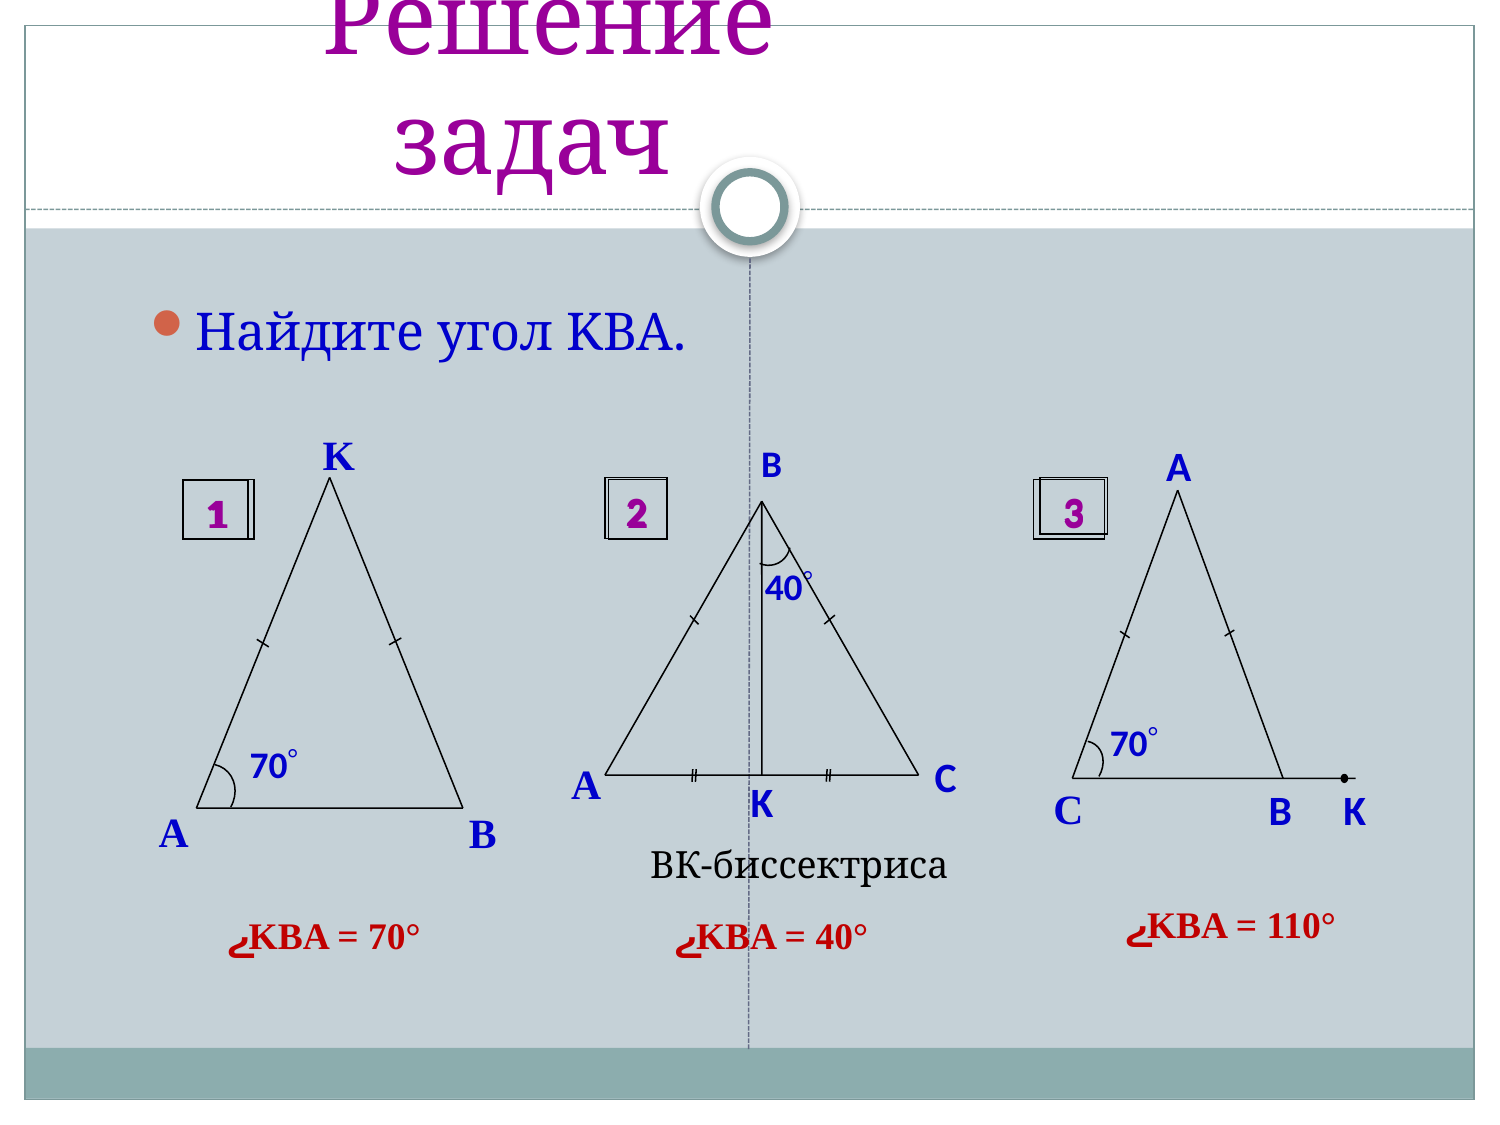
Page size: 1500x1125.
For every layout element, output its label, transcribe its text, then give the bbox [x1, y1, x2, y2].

title Решение задач [135, 54, 928, 203]
text_box ےKBA = 70° [212, 904, 446, 965]
text_box ےKBA = 110° [1101, 893, 1351, 953]
list Найдите угол KBA. [135, 290, 761, 376]
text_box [135, 420, 1388, 878]
text_box ےKBA = 40° [659, 904, 884, 965]
text_box ВК-биссектриса [635, 887, 964, 894]
